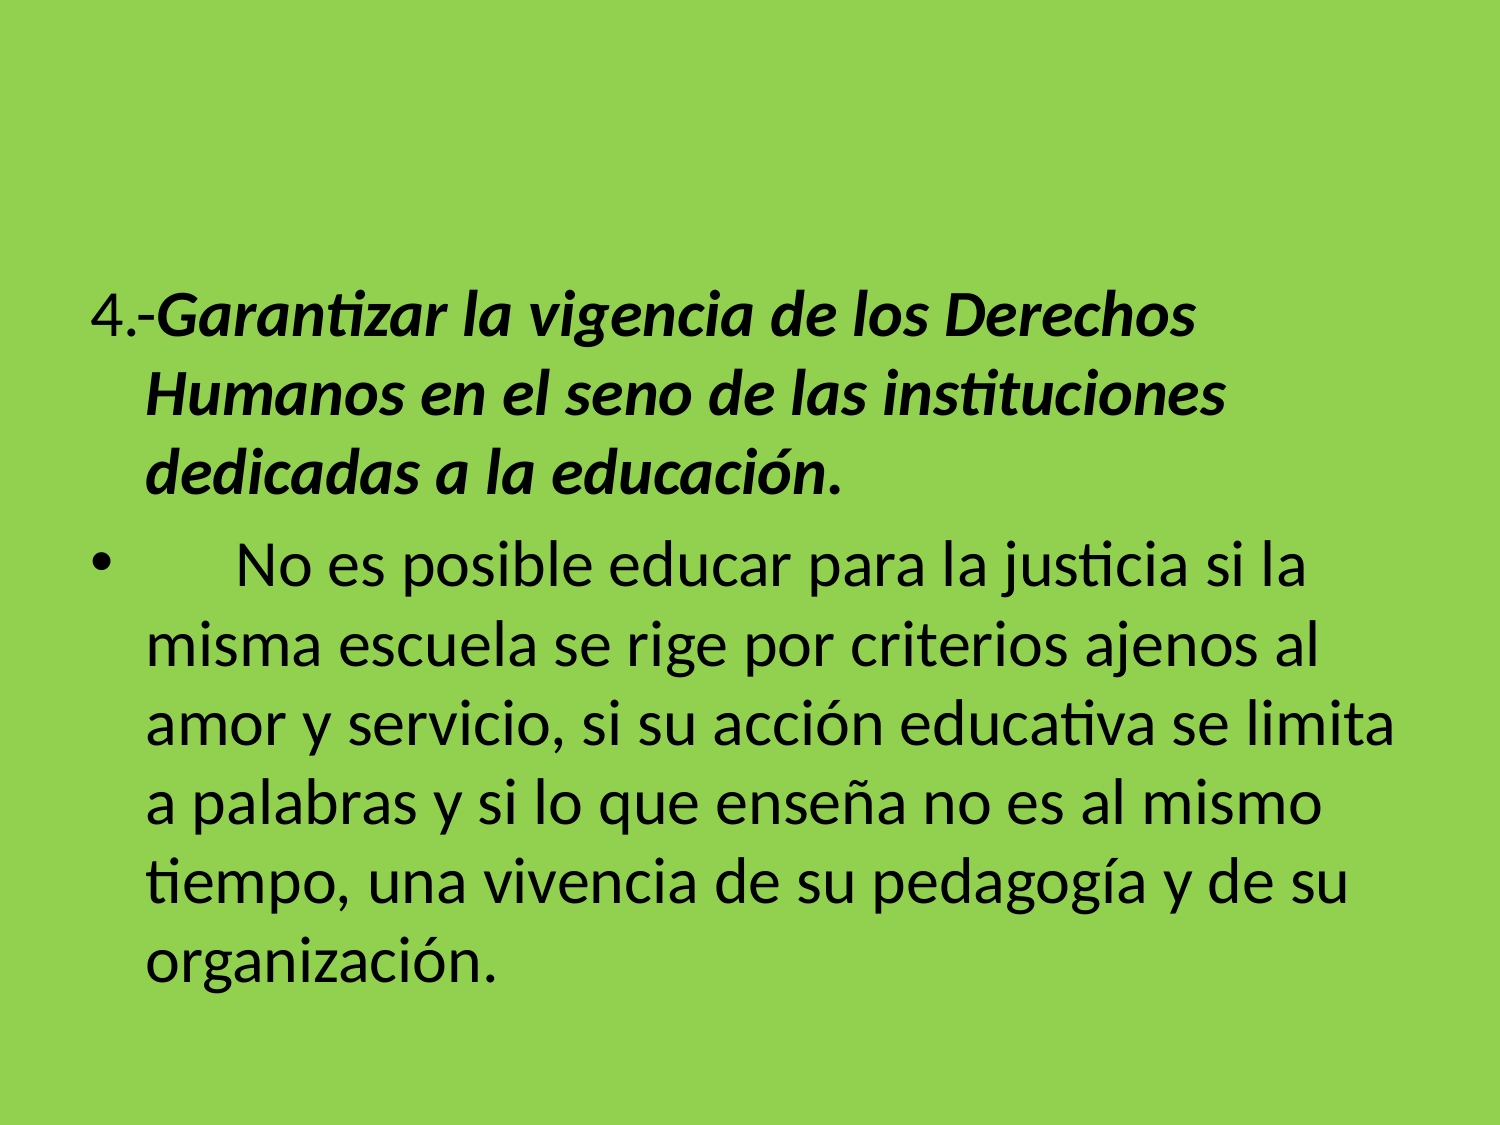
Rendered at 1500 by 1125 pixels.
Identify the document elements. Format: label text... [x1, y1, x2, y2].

list 4.-Garantizar la vigencia de los Derechos Humanos en el seno de las instituciones dedicadas a la educación. No es posible educar para la justicia si la misma escuela se rige por criterios ajenos al amor y servicio, si su acción educativa se limita a palabras y si lo que enseña no es al mismo tiempo, una vivencia de su pedagogía y de su organización. [75, 262, 1425, 1005]
